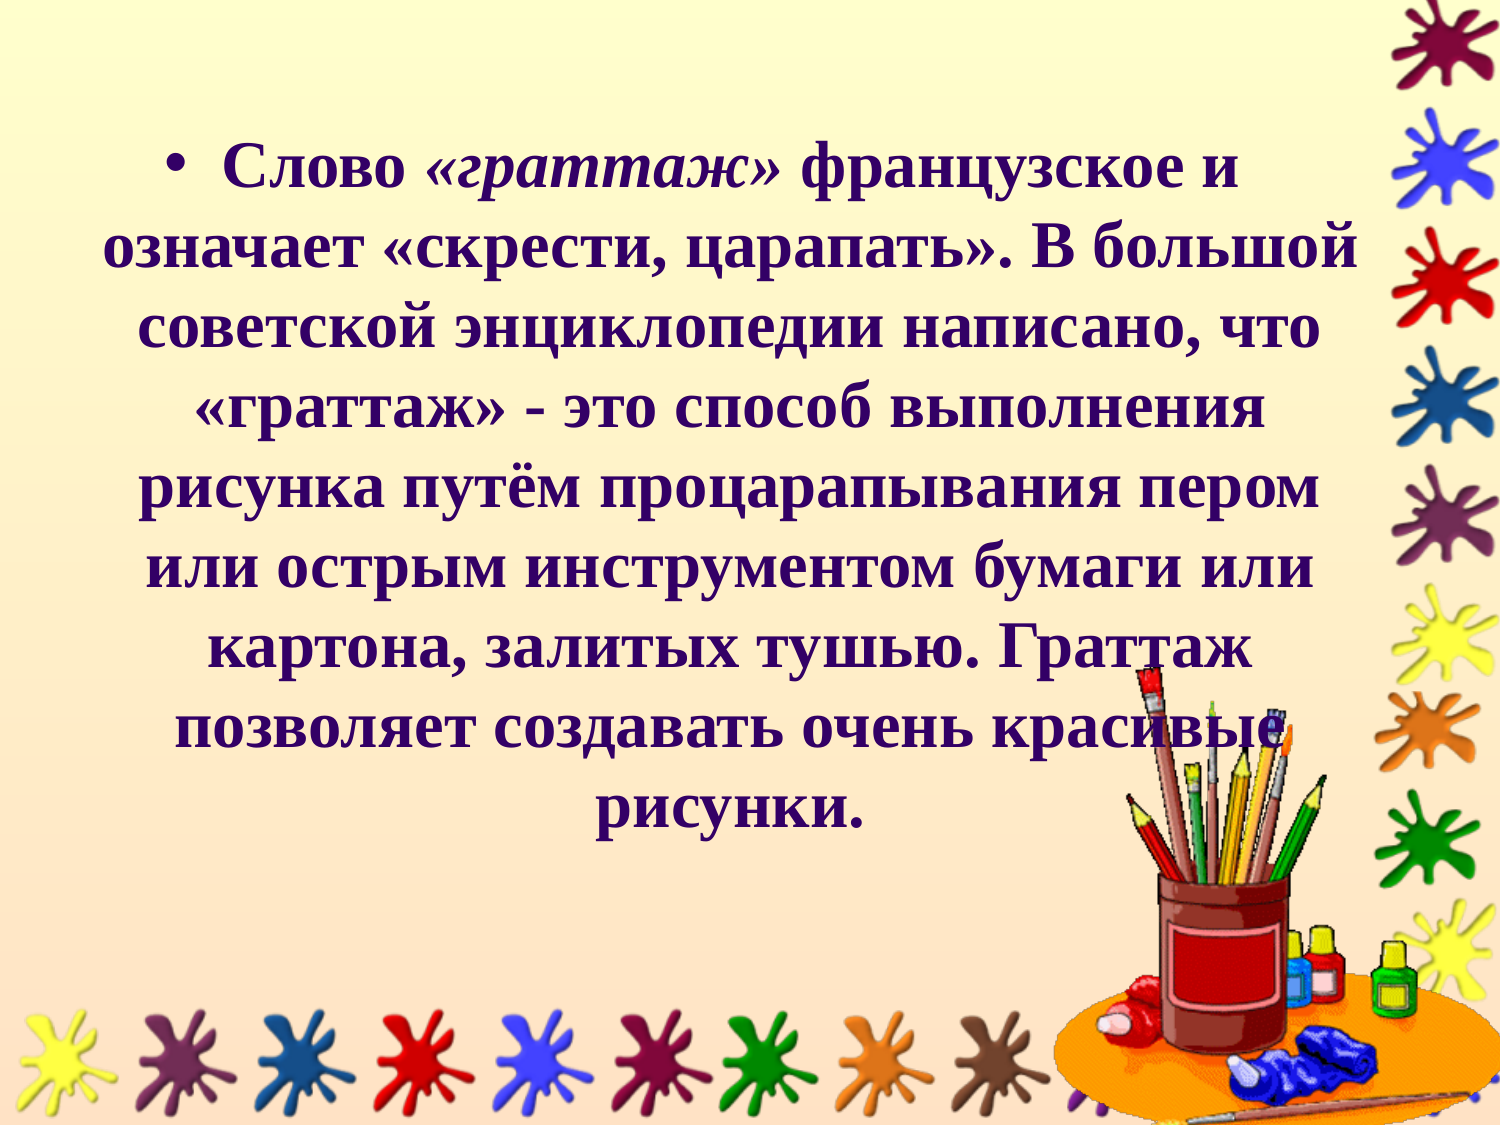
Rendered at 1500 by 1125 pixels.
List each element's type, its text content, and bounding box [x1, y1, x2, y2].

picture [0, 0, 1500, 1125]
list Слово «граттаж» французское и означает «скрести, царапать». В большой советской энциклопедии написано, что «граттаж» - это способ выполнения рисунка путём процарапывания пером или острым инструментом бумаги или картона, залитых тушью. Граттаж позволяет создавать очень красивые рисунки. [29, 113, 1376, 870]
